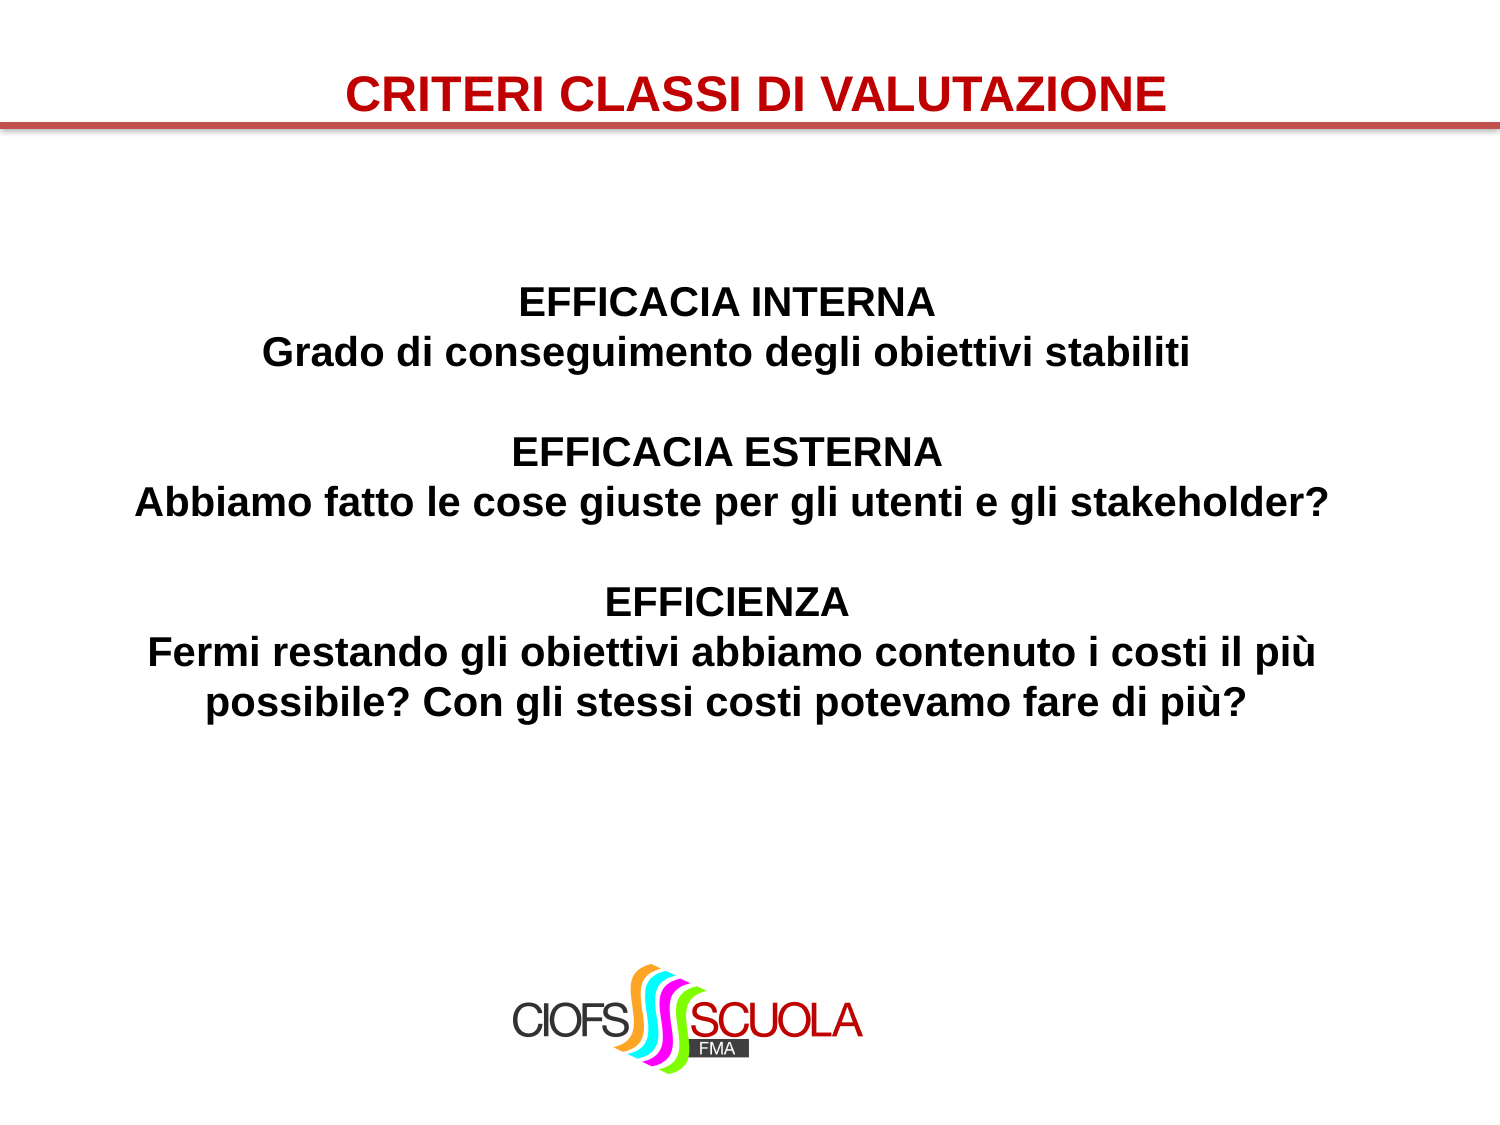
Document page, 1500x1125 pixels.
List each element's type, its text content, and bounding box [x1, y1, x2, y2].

picture [513, 963, 863, 1074]
text_box CRITERI CLASSI DI VALUTAZIONE [29, 54, 1471, 124]
text_box EFFICACIA INTERNA Grado di conseguimento degli obiettivi stabiliti EFFICACIA ESTERNA Abbiamo fatto le cose giuste per gli utenti e gli stakeholder? EFFICIENZA Fermi restando gli obiettivi abbiamo contenuto i costi il più possibile? Con gli stessi costi potevamo fare di più? [76, 267, 1388, 733]
